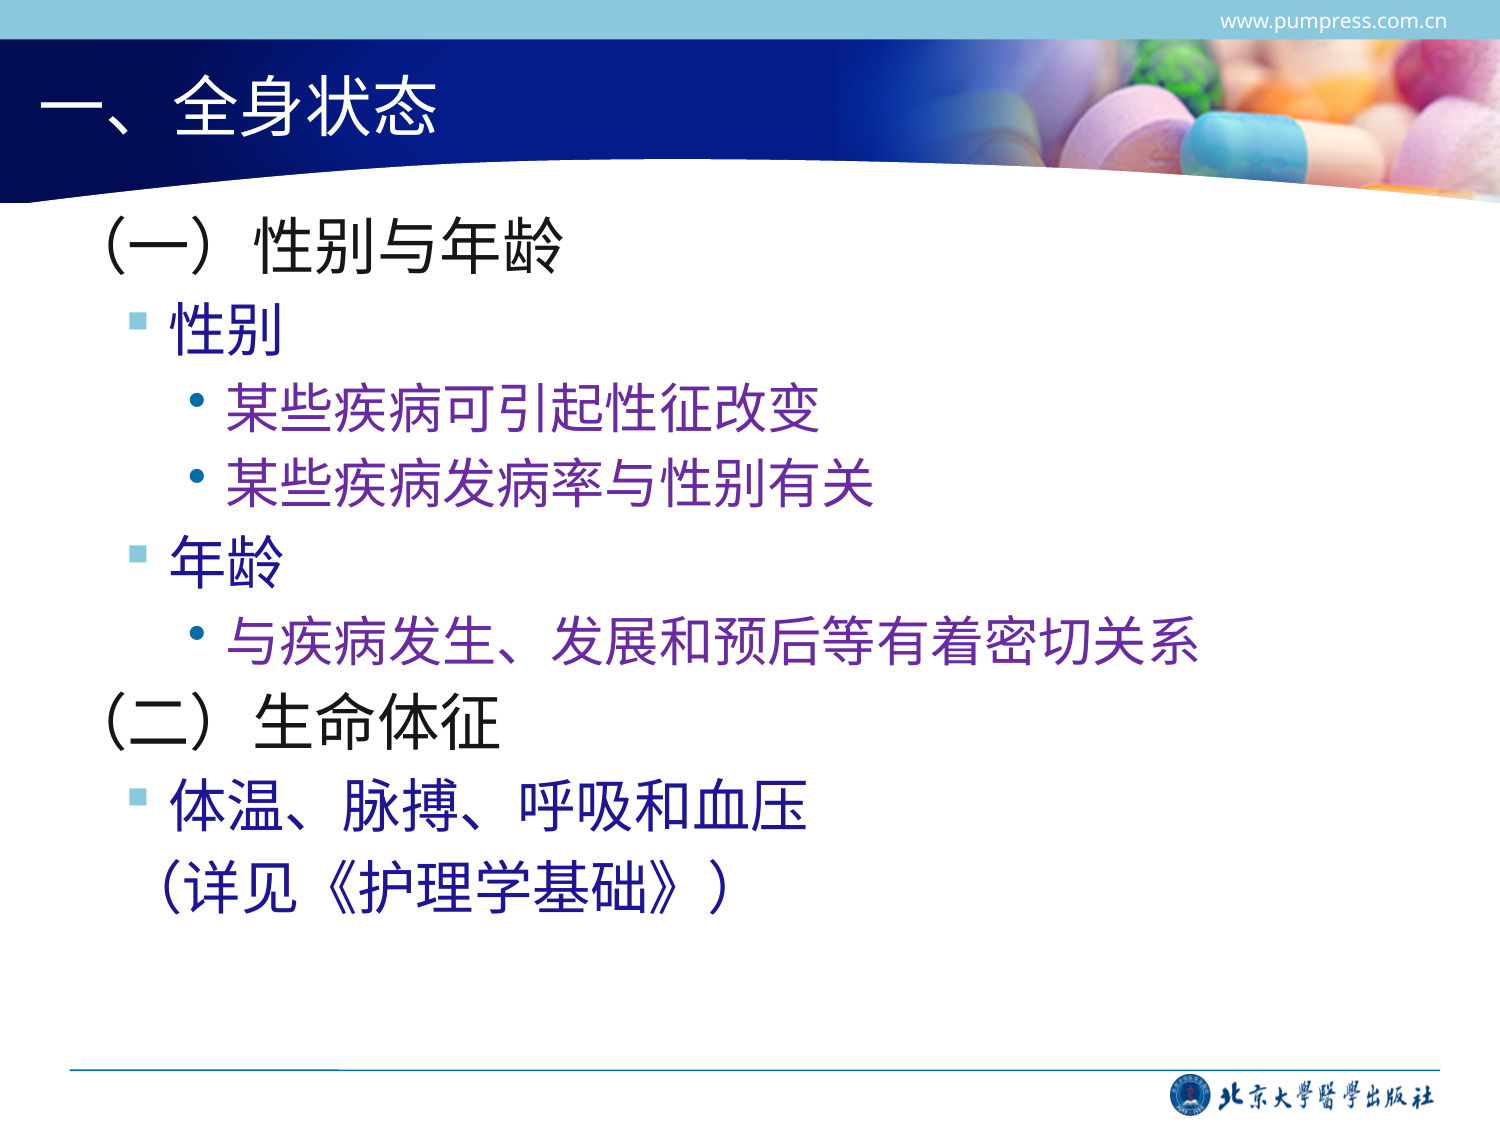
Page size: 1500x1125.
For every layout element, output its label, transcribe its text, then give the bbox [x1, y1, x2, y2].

picture [1170, 1074, 1436, 1118]
slide_number www.pumpress.com.cn [1024, 0, 1463, 38]
picture [0, 40, 1500, 203]
title 一、全身状态 [23, 58, 1349, 152]
list （一）性别与年龄 性别 某些疾病可引起性征改变 某些疾病发病率与性别有关 年龄 与疾病发生、发展和预后等有着密切关系 （二）生命体征 体温、脉搏、呼吸和血压 （详见《护理学基础》） [49, 198, 1463, 1026]
